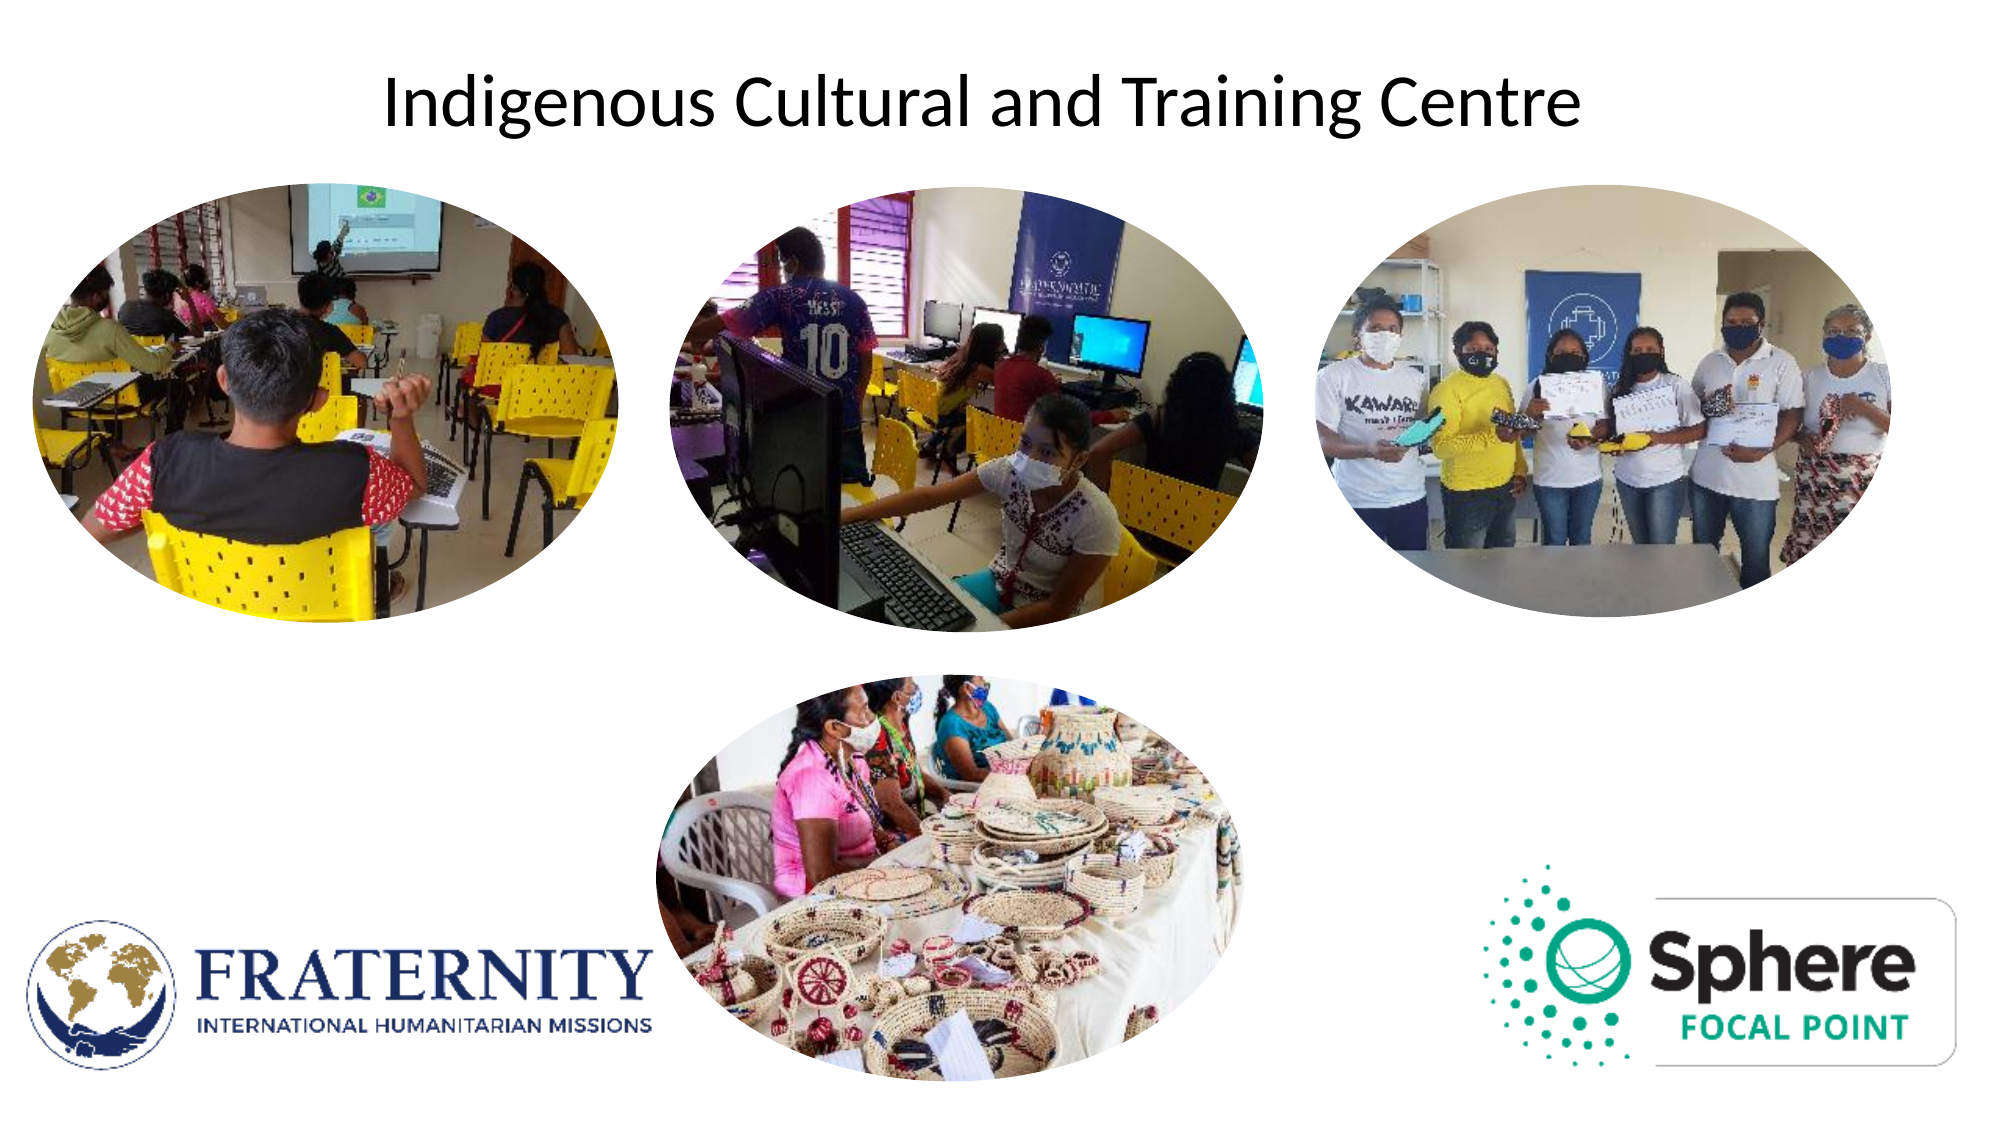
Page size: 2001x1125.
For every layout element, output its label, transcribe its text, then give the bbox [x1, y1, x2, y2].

picture [1314, 184, 1892, 618]
picture [1481, 862, 1961, 1070]
picture [0, 674, 1245, 1098]
picture [669, 186, 1264, 633]
text_box Indigenous Cultural and Training Centre [264, 43, 1702, 149]
picture [32, 183, 619, 623]
